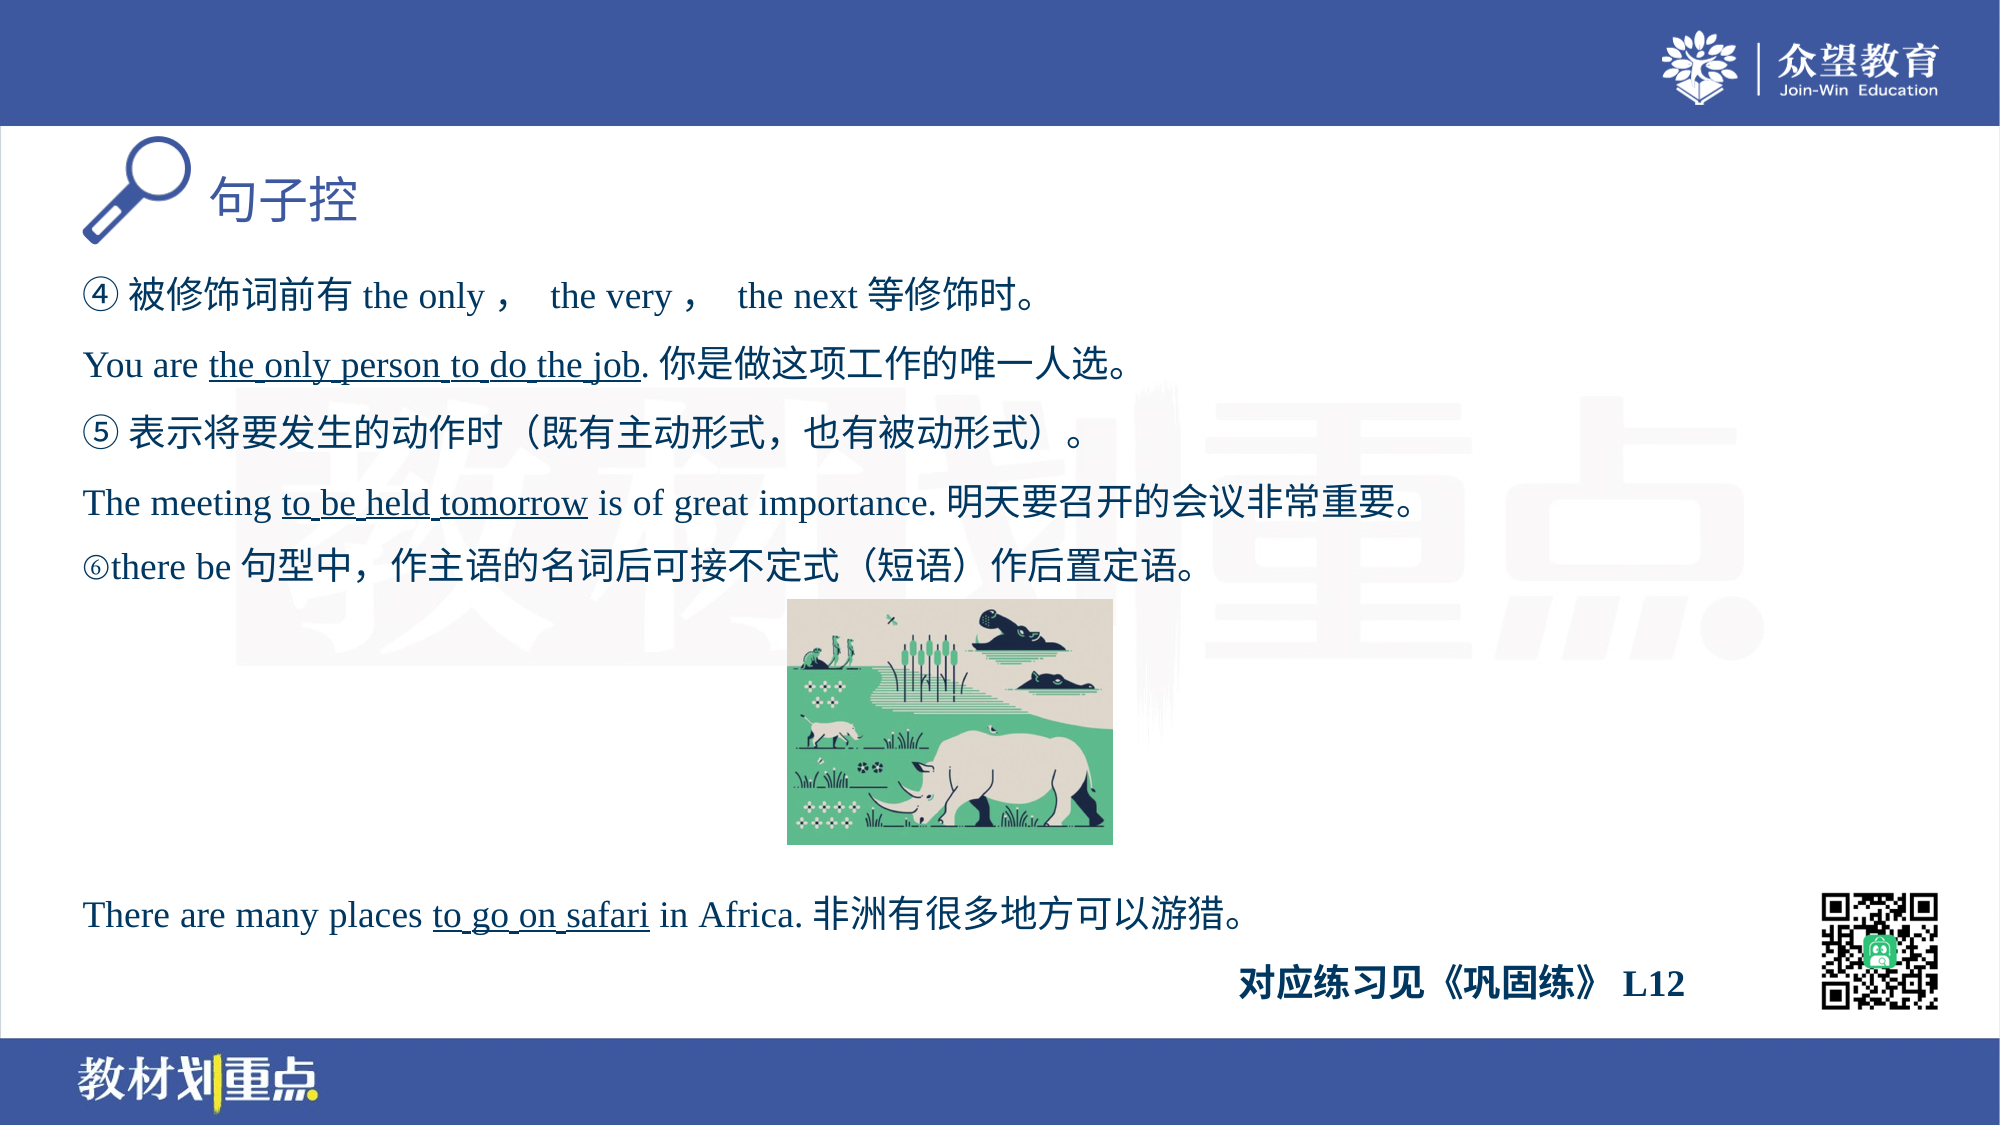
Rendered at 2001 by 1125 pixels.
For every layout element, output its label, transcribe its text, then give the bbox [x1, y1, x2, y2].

picture [0, 0, 2000, 1125]
text_box There are many places to go on safari in Africa.非洲有很多地方可以游猎。 对应练习见《巩固练》L12 [82, 866, 1791, 994]
text_box ④被修饰词前有the only， the very， the next等修饰时。 You are the only person to do the job.你是做这项工作的唯一人选。 ⑤表示将要发生的动作时（既有主动形式，也有被动形式）。 The meeting to be held tomorrow is of great importance.明天要召开的会议非常重要。 ⑥there be句型中，作主语的名词后可接不定式（短语）作后置定语。 [82, 247, 1817, 580]
